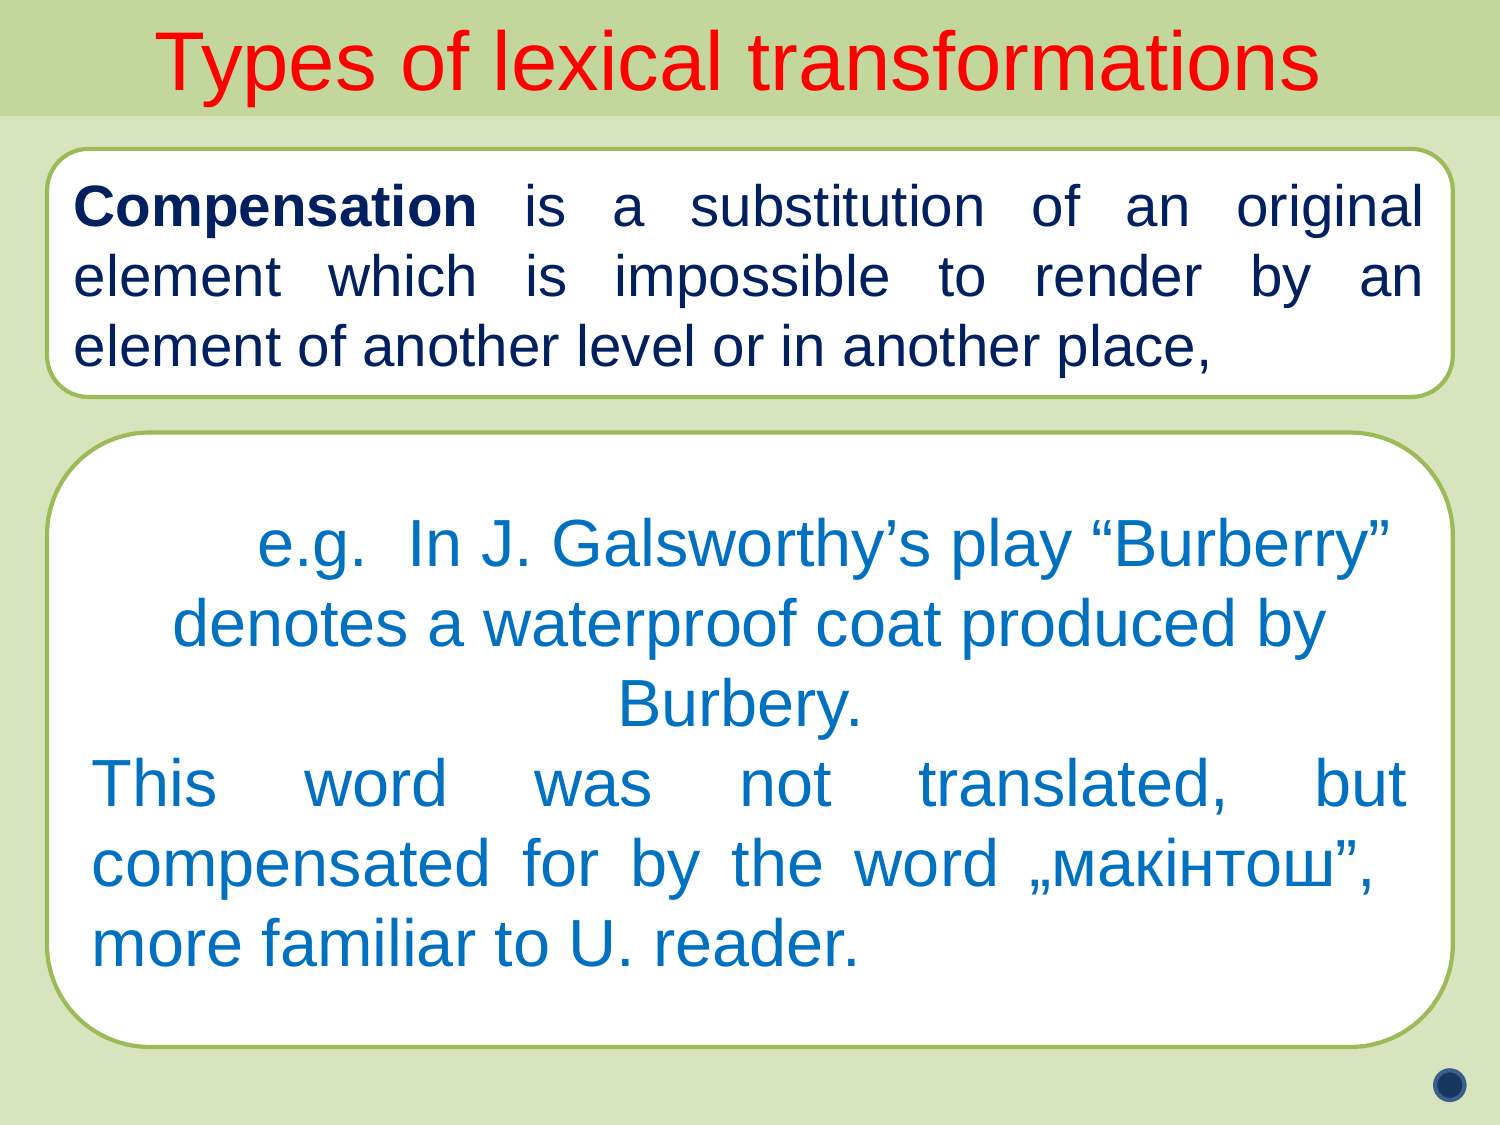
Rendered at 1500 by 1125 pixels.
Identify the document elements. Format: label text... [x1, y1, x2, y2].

text_box e.g. In J. Galsworthy’s play “Burberry” denotes a waterproof coat produced by Burbery. This word was not translated, but compensated for by the word „макінтош”, more familiar to U. reader. [44, 430, 1455, 1050]
text_box Types of lexical transformations [0, 0, 1500, 116]
text_box Compensation is a substitution of an original element which is impossible to render by an element of another level or in another place, [44, 146, 1455, 400]
text_box [1433, 1068, 1467, 1103]
